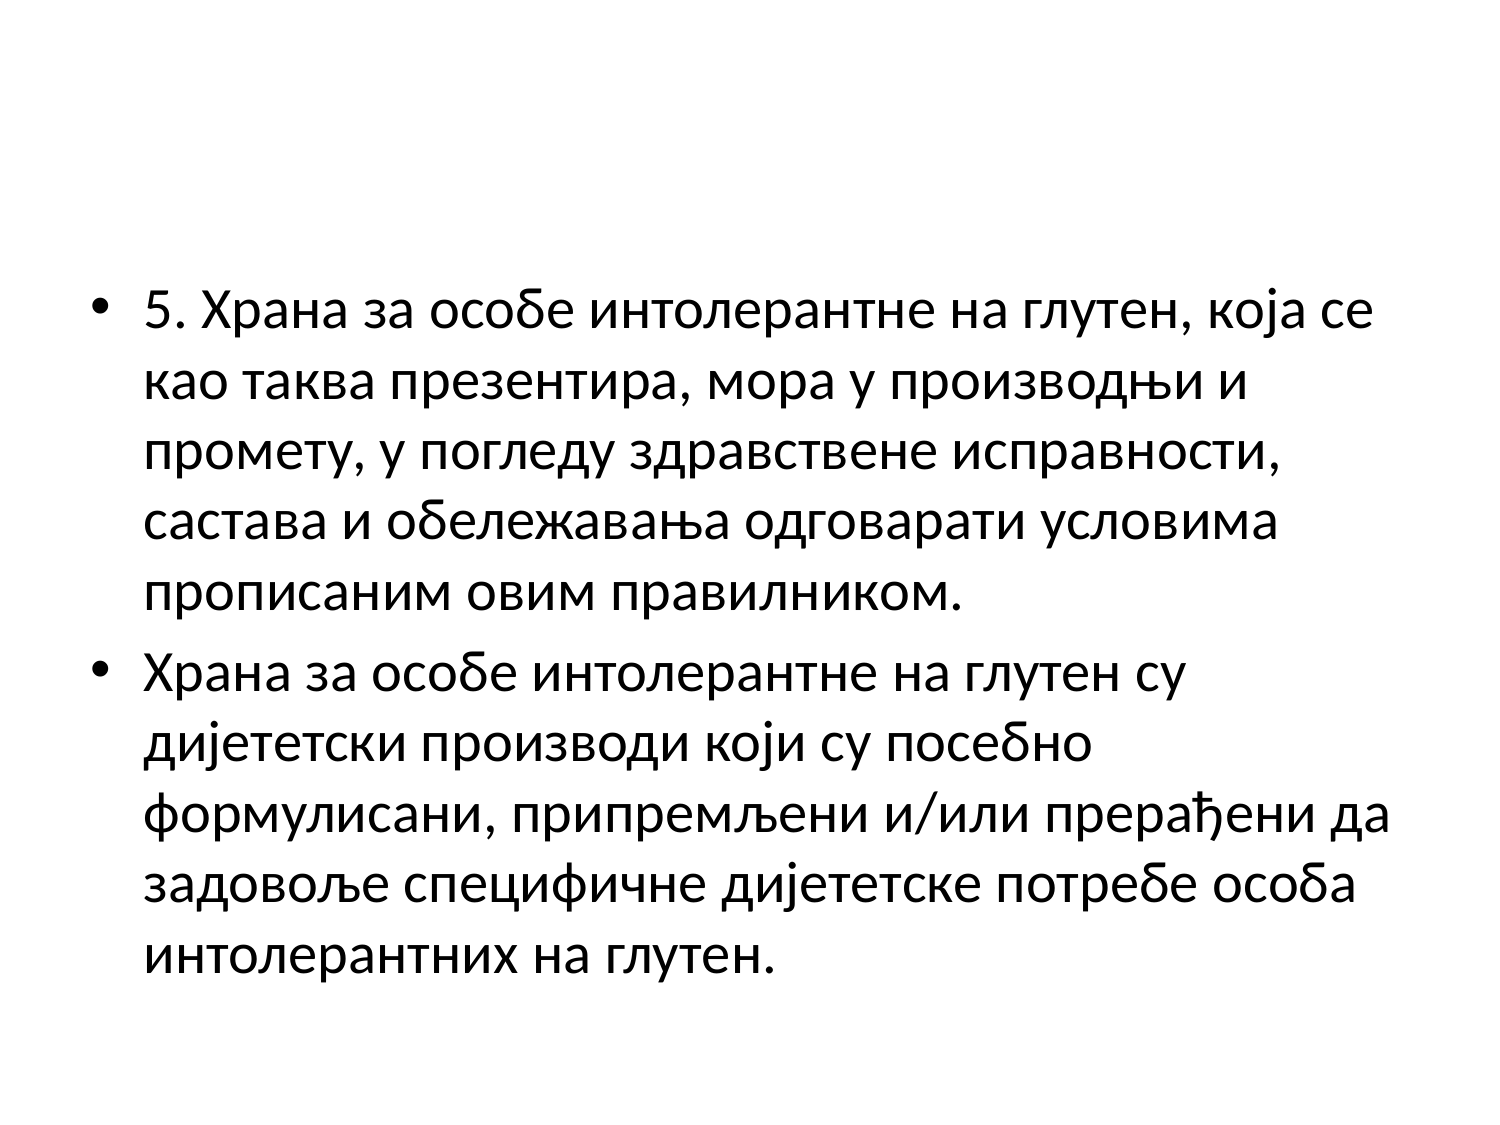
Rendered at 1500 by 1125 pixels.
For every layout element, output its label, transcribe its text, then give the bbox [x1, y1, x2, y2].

list 5. Храна за особе интолерантне на глутен, која се као таква презентира, мора у производњи и промету, у погледу здравствене исправности, састава и обележавања одговарати условима прописаним овим правилником. Храна за особе интолерантне на глутен су дијететски производи који су посебно формулисани, припремљени и/или прерађени да задовоље специфичне дијететске потребе особа интолерантних на глутен. [75, 262, 1425, 1005]
